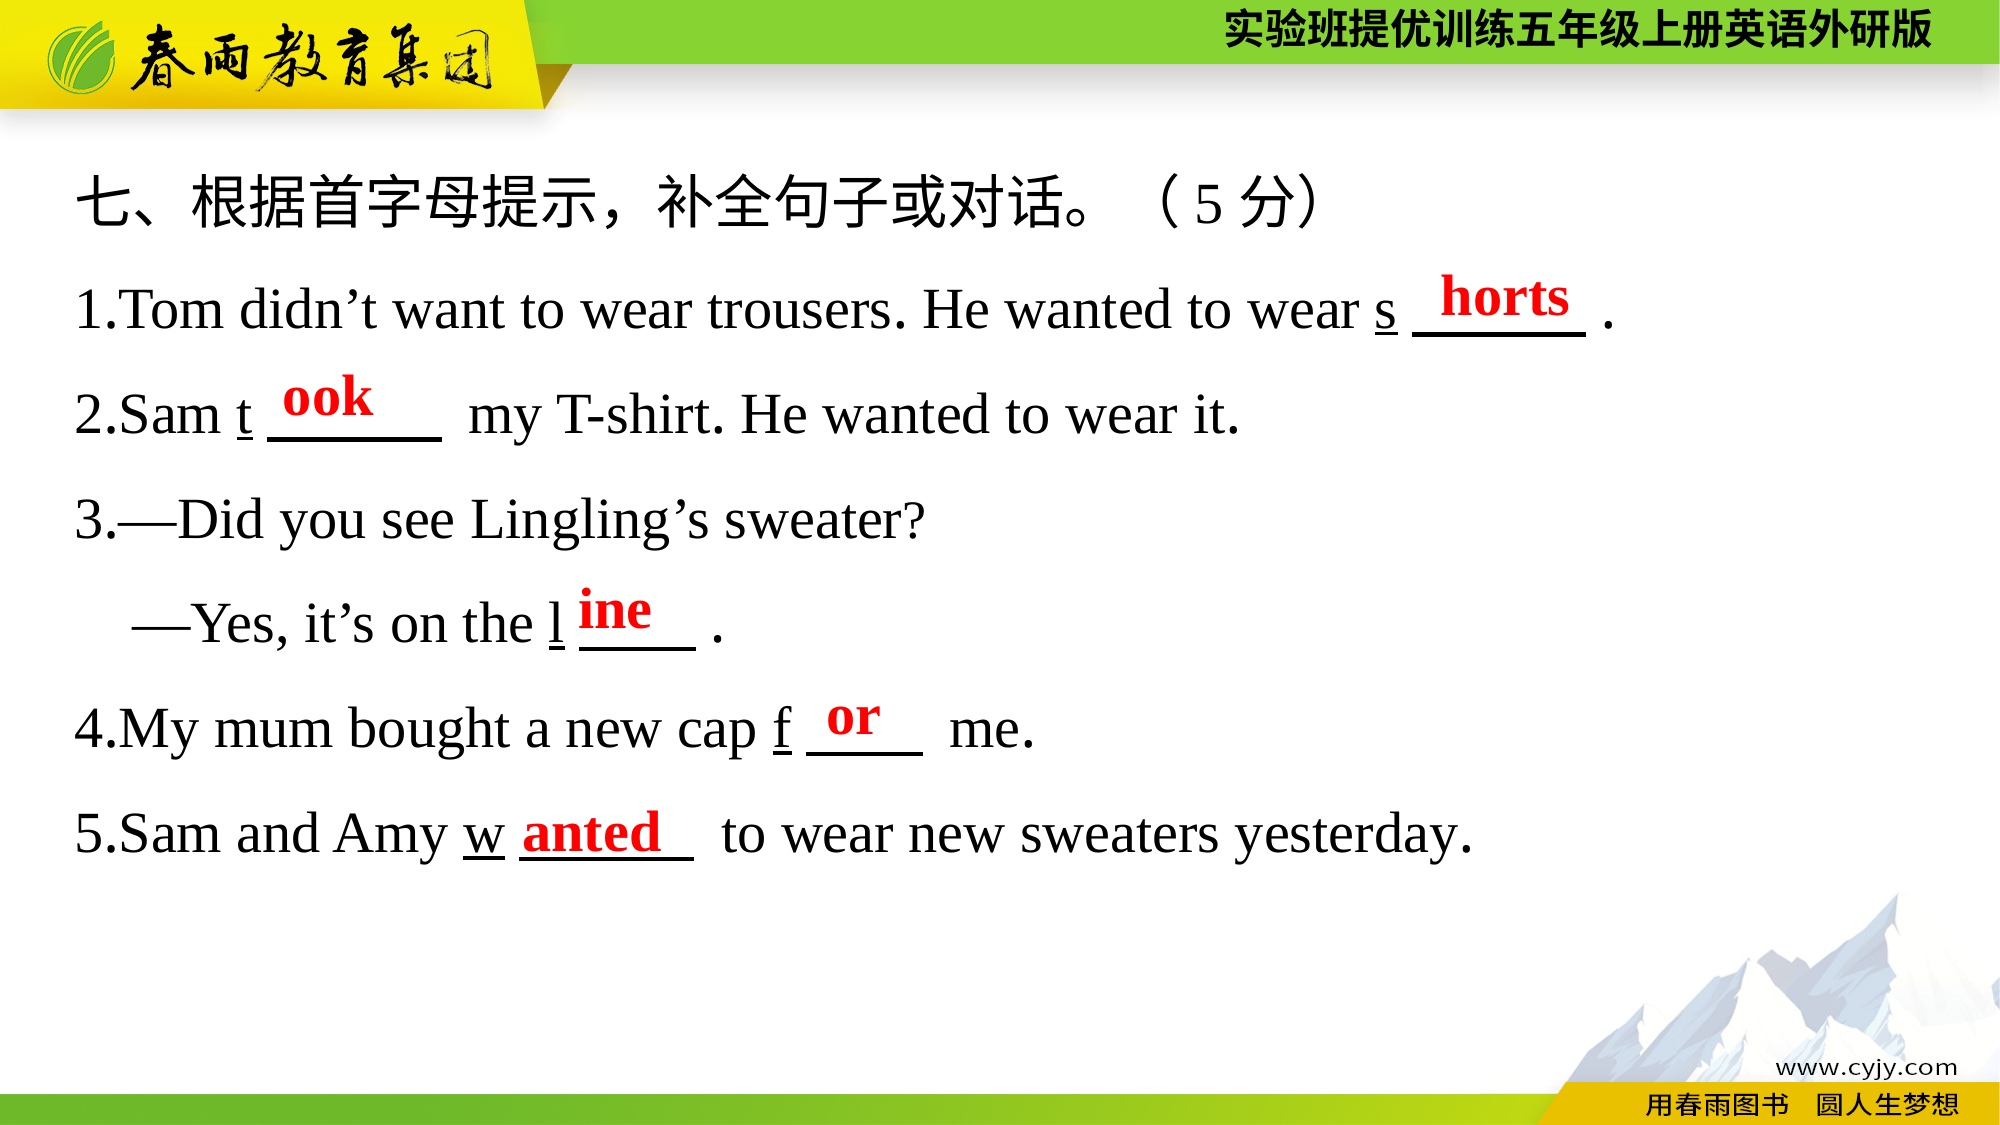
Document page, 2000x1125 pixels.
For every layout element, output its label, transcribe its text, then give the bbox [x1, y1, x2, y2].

text_box anted [507, 751, 677, 871]
picture [0, 0, 2000, 1125]
text_box ine [563, 562, 668, 648]
text_box ook [268, 349, 389, 435]
text_box or [811, 668, 897, 754]
list 七、根据首字母提示，补全句子或对话。（5分） 1.Tom didn’t want to wear trousers. He wanted to wear s . 2.Sam t my T-shirt. He wanted to wear it. 3.—Did you see Lingling’s sweater? —Yes, it’s on the l . 4.My mum bought a new cap f me. 5.Sam and Amy w to wear new sweaters yesterday. [59, 122, 1944, 880]
text_box horts [1425, 249, 1586, 335]
